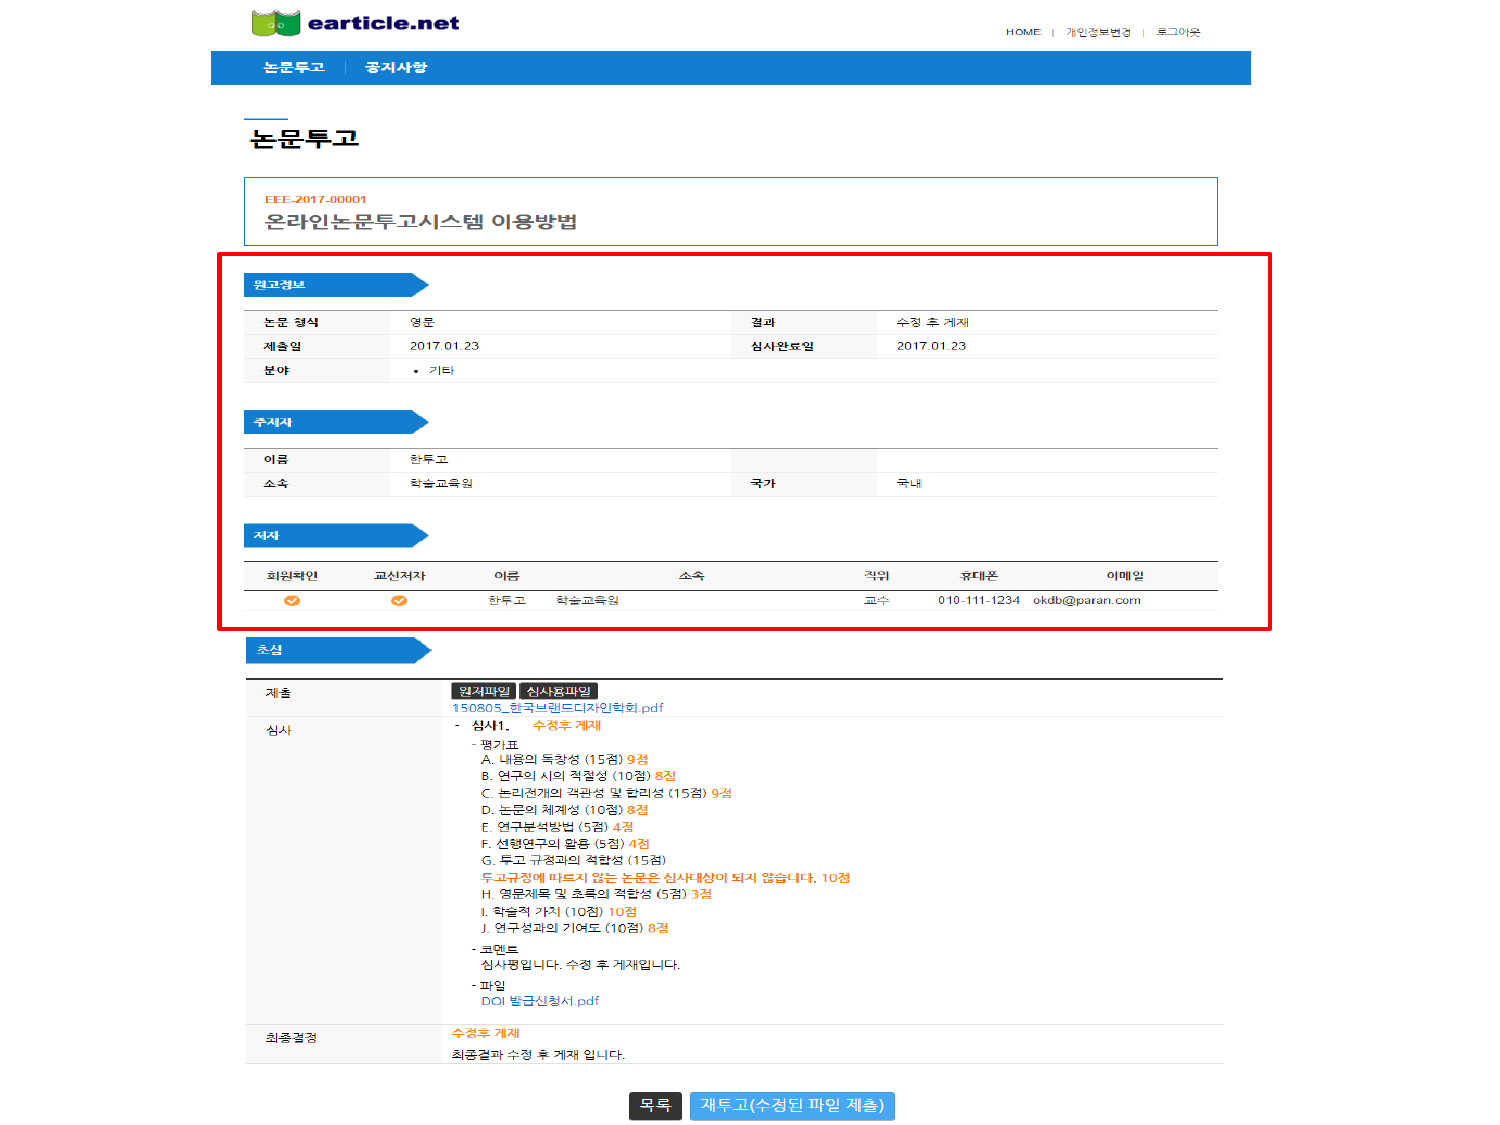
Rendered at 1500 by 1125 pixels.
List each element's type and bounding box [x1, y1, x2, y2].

picture [210, 0, 1288, 1125]
text_box [1257, 252, 1272, 623]
